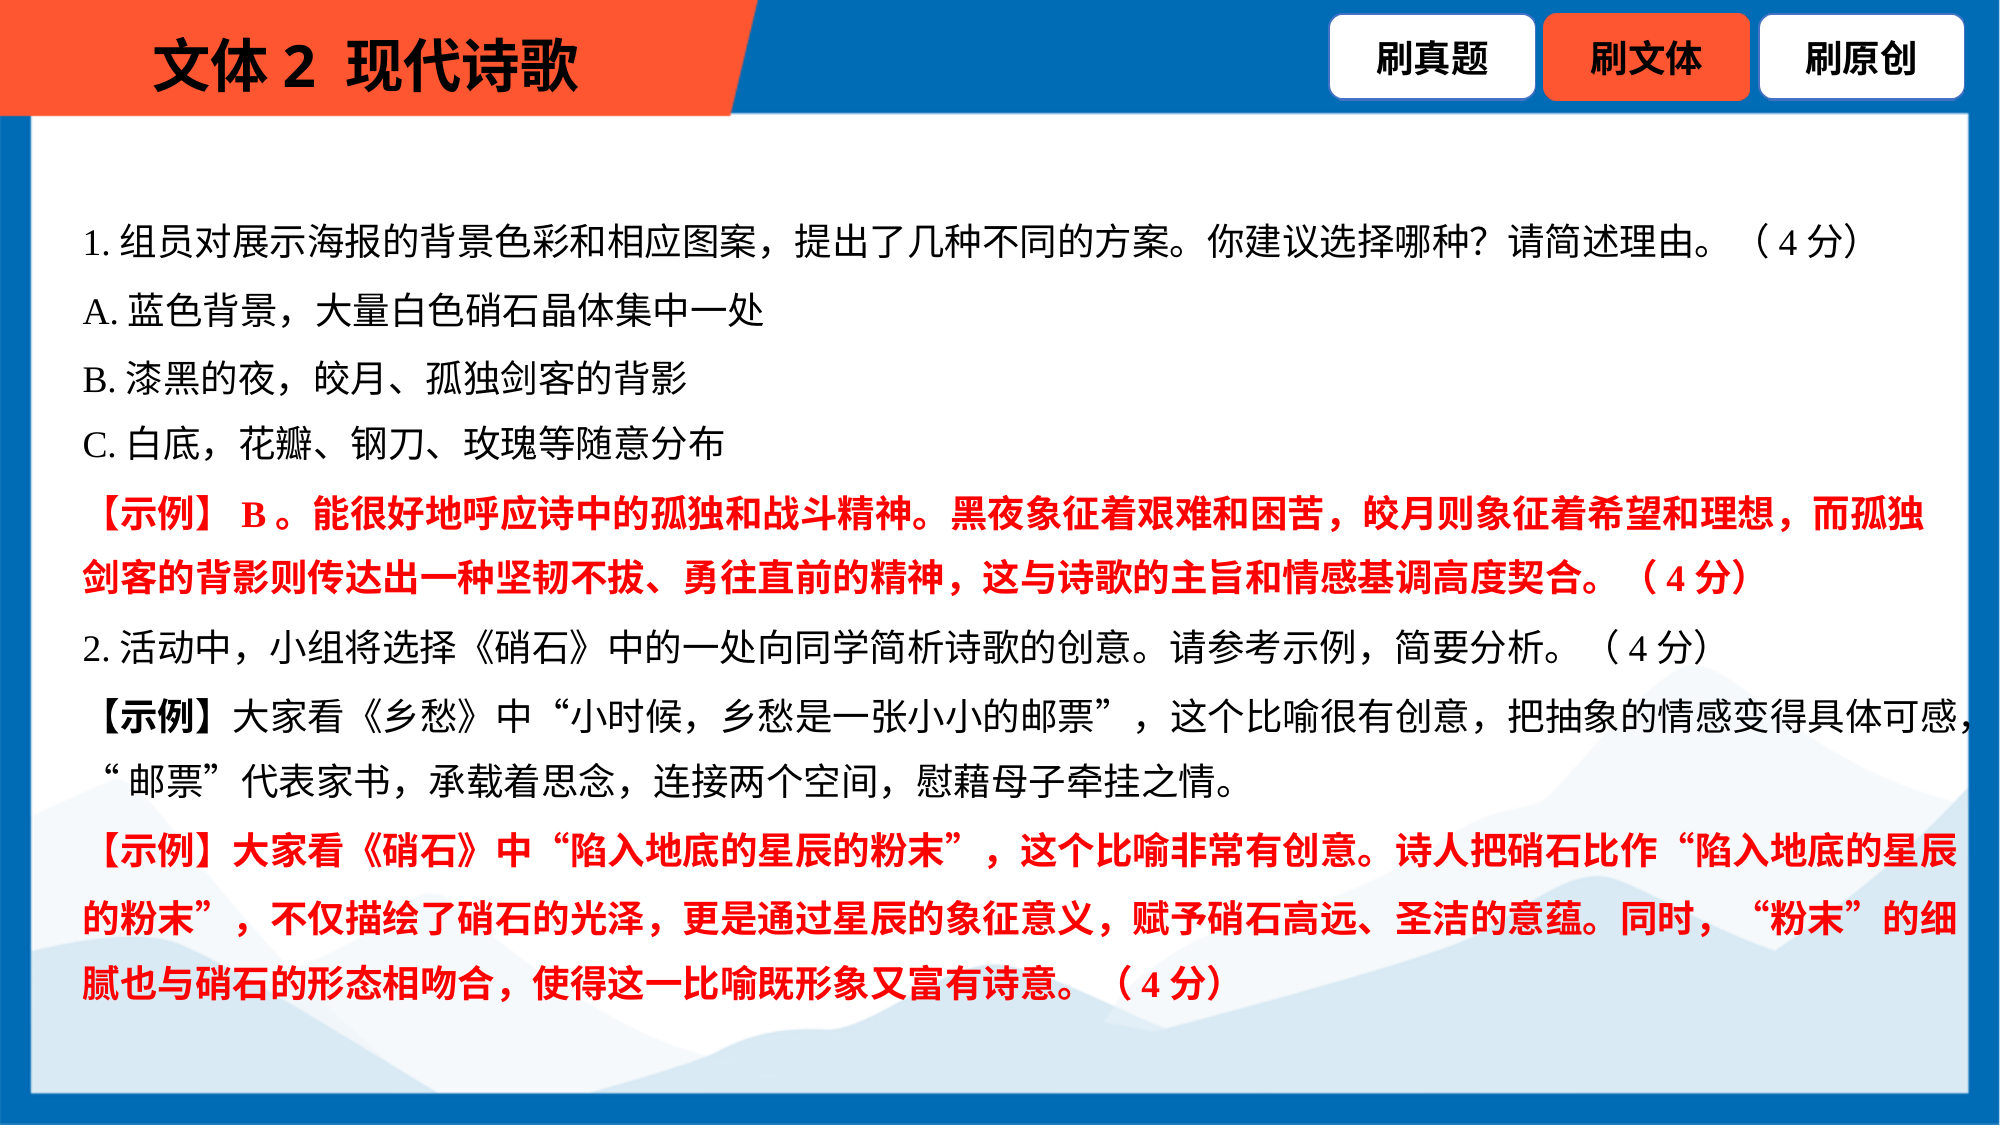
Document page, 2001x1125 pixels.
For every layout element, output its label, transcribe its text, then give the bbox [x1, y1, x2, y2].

text_box 2.活动中，小组将选择《硝石》中的一处向同学简析诗歌的创意。请参考示例，简要分析。（4分） 【示例】大家看《乡愁》中“小时候，乡愁是一张小小的邮票”，这个比喻很有创意，把抽象的情感变得具体可感， “邮票”代表家书，承载着思念，连接两个空间，慰藉母子牵挂之情。 [82, 600, 1917, 796]
picture [0, 0, 2000, 1125]
text_box 【示例】B。能很好地呼应诗中的孤独和战斗精神。黑夜象征着艰难和困苦，皎月则象征着希望和理想，而孤独 剑客的背影则传达出一种坚韧不拔、勇往直前的精神，这与诗歌的主旨和情感基调高度契合。（4分） [82, 465, 1917, 593]
text_box 1.组员对展示海报的背景色彩和相应图案，提出了几种不同的方案。你建议选择哪种？请简述理由。（4分） A.蓝色背景，大量白色硝石晶体集中一处 B.漆黑的夜，皎月、孤独剑客的背影 C.白底，花瓣、钢刀、玫瑰等随意分布 [82, 194, 1917, 459]
text_box 【示例】大家看《硝石》中“陷入地底的星辰的粉末”，这个比喻非常有创意。诗人把硝石比作“陷入地底的星辰 的粉末”，不仅描绘了硝石的光泽，更是通过星辰的象征意义，赋予硝石高远、圣洁的意蕴。同时，“粉末”的细 腻也与硝石的形态相吻合，使得这一比喻既形象又富有诗意。（4分） [82, 802, 1917, 999]
